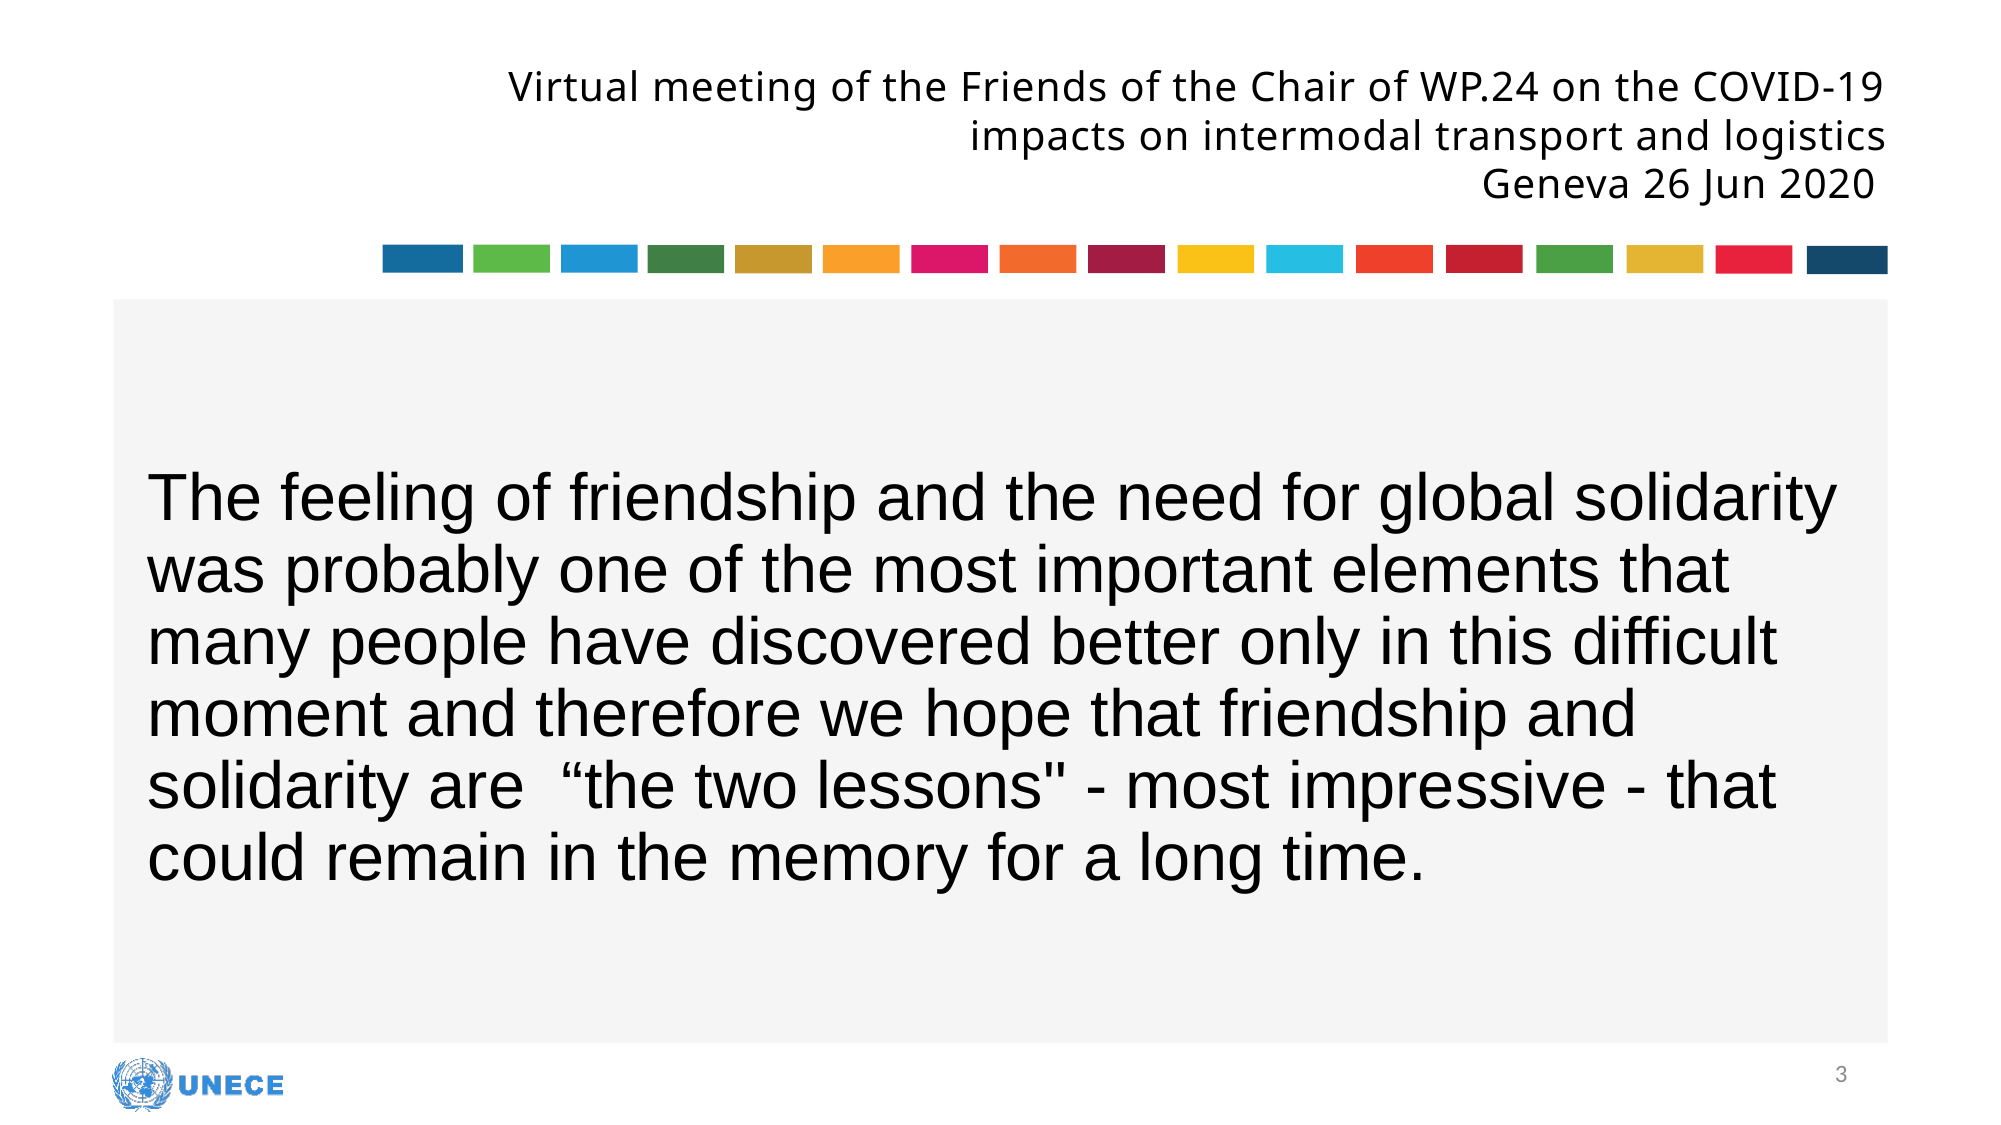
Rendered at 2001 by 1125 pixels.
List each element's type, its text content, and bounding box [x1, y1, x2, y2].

slide_number 3 [1412, 1042, 1863, 1103]
picture [108, 1057, 286, 1113]
text_box Virtual meeting of the Friends of the Chair of WP.24 on the COVID-19 impacts on intermodal transport and logistics Geneva 26 Jun 2020 [457, 52, 1903, 216]
list The feeling of friendship and the need for global solidarity was probably one of the most important elements that many people have discovered better only in this difficult moment and therefore we hope that friendship and solidarity are “the two lessons" - most impressive - that could remain in the memory for a long time. [113, 299, 1888, 1043]
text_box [382, 231, 1888, 286]
